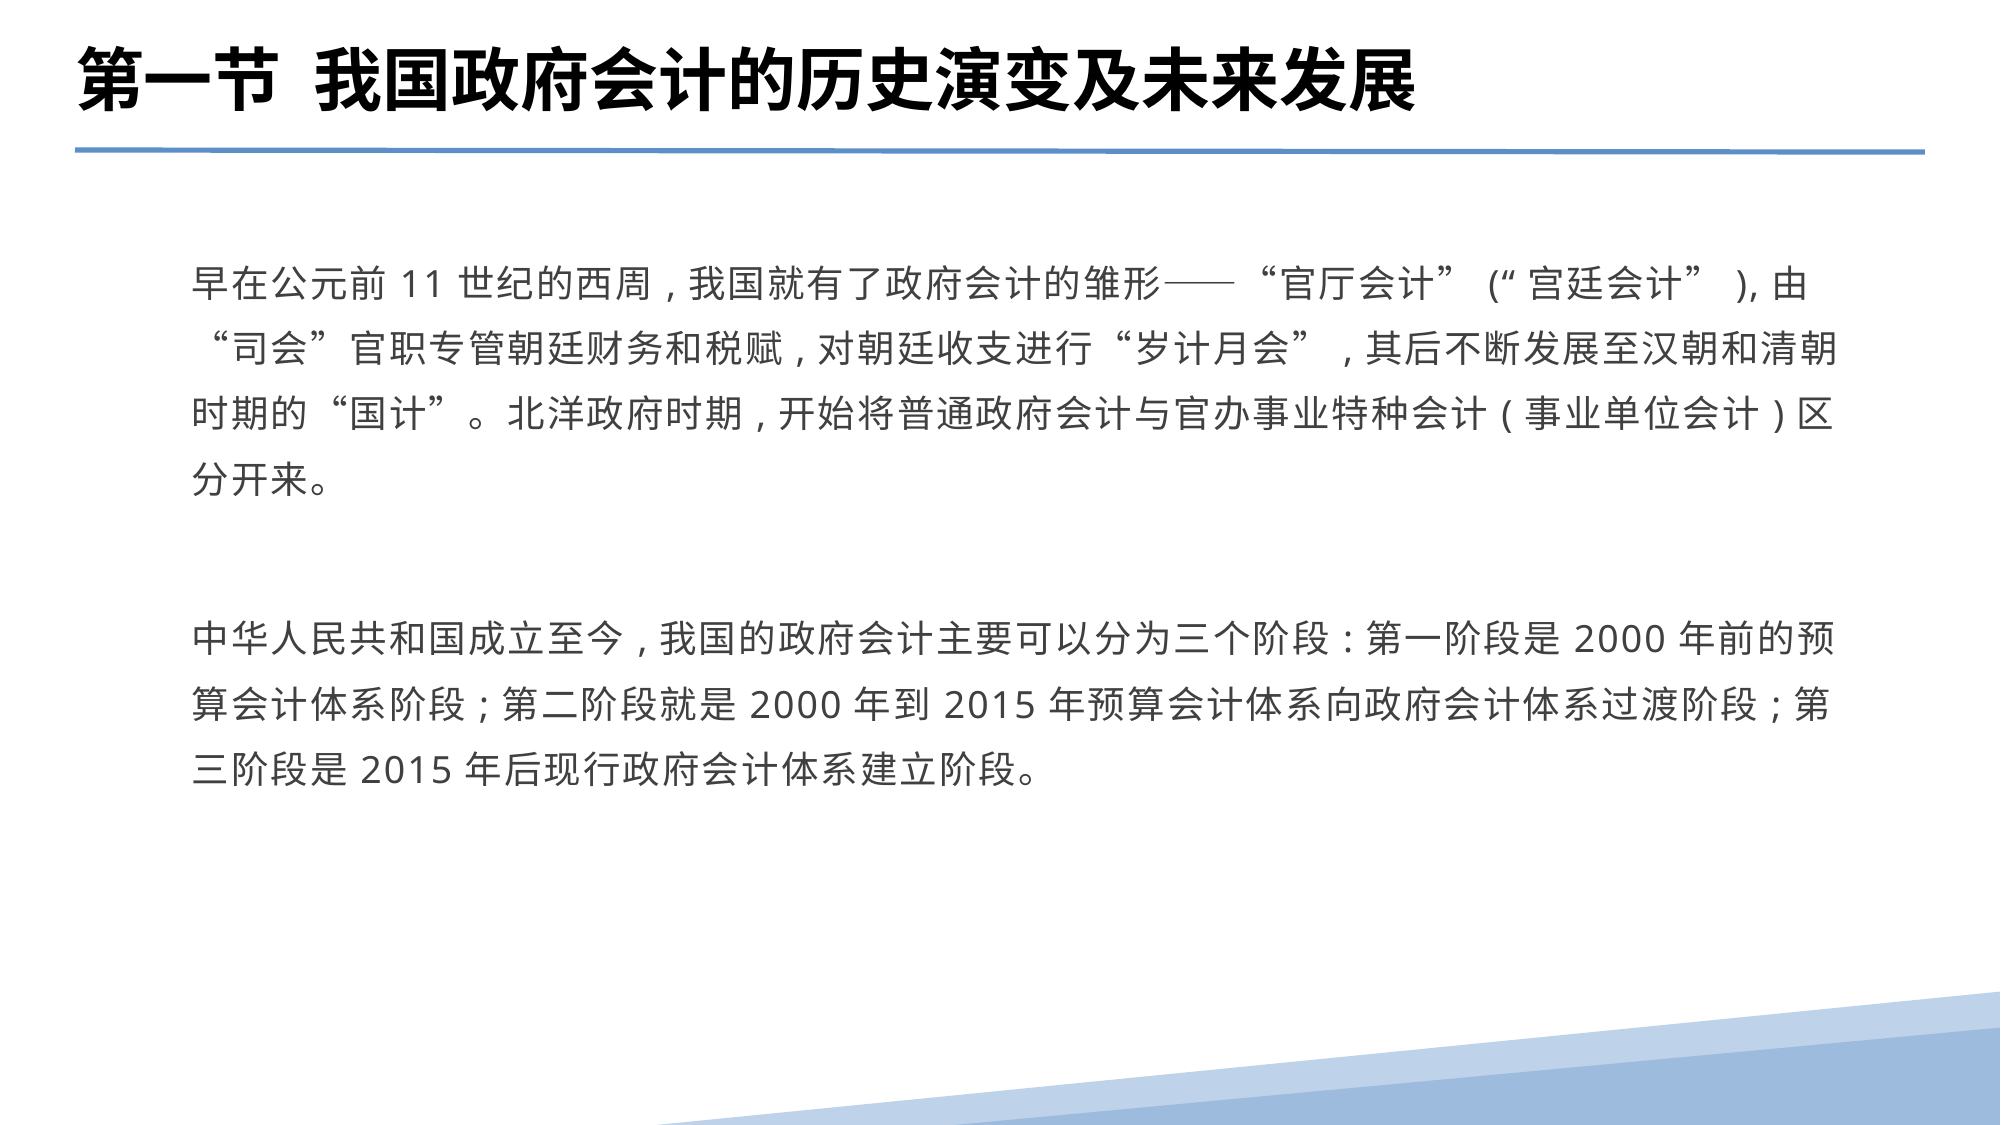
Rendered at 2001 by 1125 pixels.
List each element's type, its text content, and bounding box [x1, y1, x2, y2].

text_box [74, 149, 1925, 153]
text_box 第一节 我国政府会计的历史演变及未来发展 [75, 24, 1925, 125]
text_box 早在公元前11世纪的西周,我国就有了政府会计的雏形——“官厅会计”(“宫廷会计”),由“司会”官职专管朝廷财务和税赋,对朝廷收支进行“岁计月会”,其后不断发展至汉朝和清朝时期的“国计”。北洋政府时期,开始将普通政府会计与官办事业特种会计(事业单位会计)区分开来。 中华人民共和国成立至今,我国的政府会计主要可以分为三个阶段:第一阶段是2000年前的预算会计体系阶段;第二阶段就是2000年到2015年预算会计体系向政府会计体系过渡阶段;第三阶段是2015年后现行政府会计体系建立阶段。 [181, 238, 1860, 1010]
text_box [656, 991, 2000, 1125]
